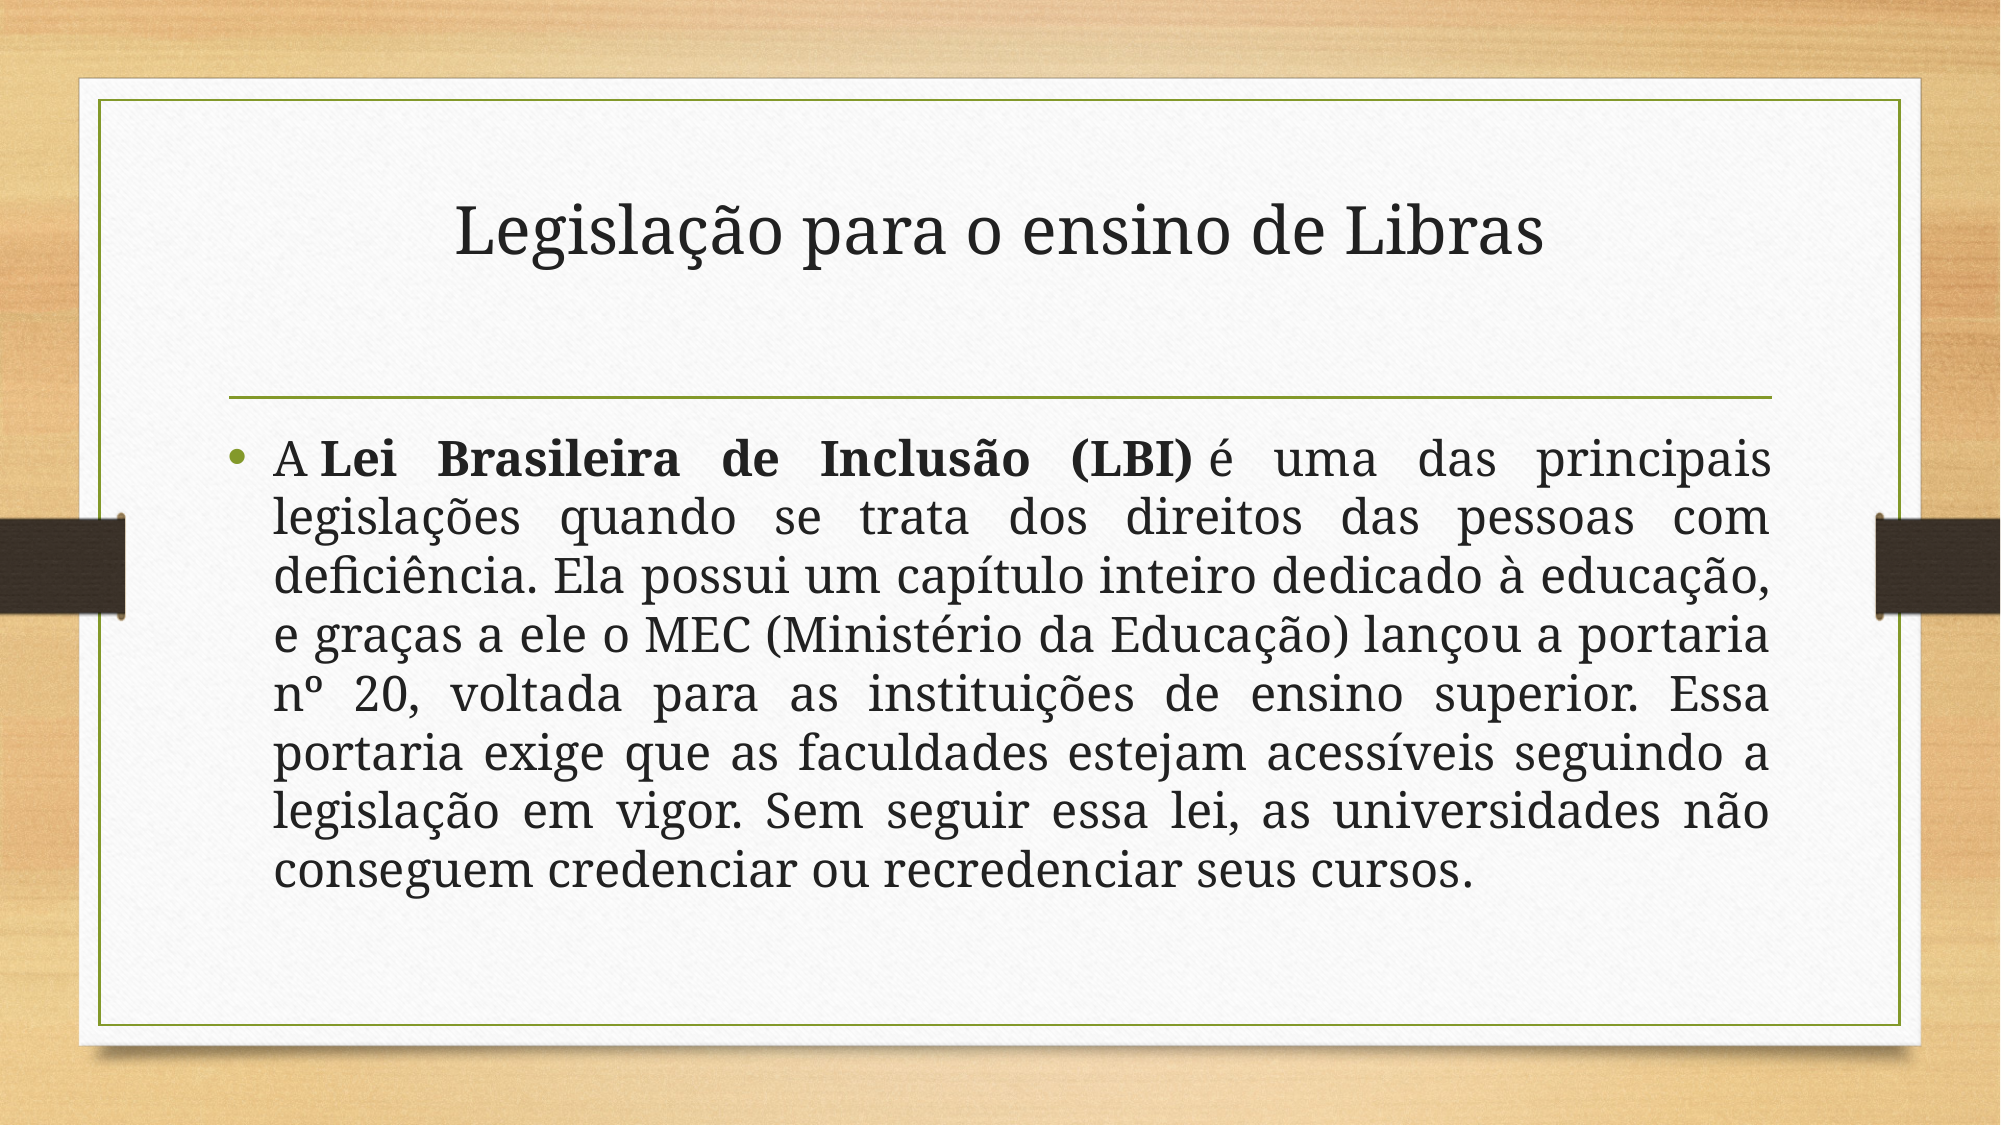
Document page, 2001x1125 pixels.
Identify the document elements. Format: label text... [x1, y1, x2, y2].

picture [0, 0, 2001, 1125]
list A Lei Brasileira de Inclusão (LBI) é uma das principais legislações quando se trata dos direitos das pessoas com deficiência. Ela possui um capítulo inteiro dedicado à educação, e graças a ele o MEC (Ministério da Educação) lançou a portaria nº 20, voltada para as instituições de ensino superior. Essa portaria exige que as faculdades estejam acessíveis seguindo a legislação em vigor. Sem seguir essa lei, as universidades não conseguem credenciar ou recredenciar seus cursos. [212, 419, 1788, 964]
title Legislação para o ensino de Libras [212, 161, 1788, 375]
